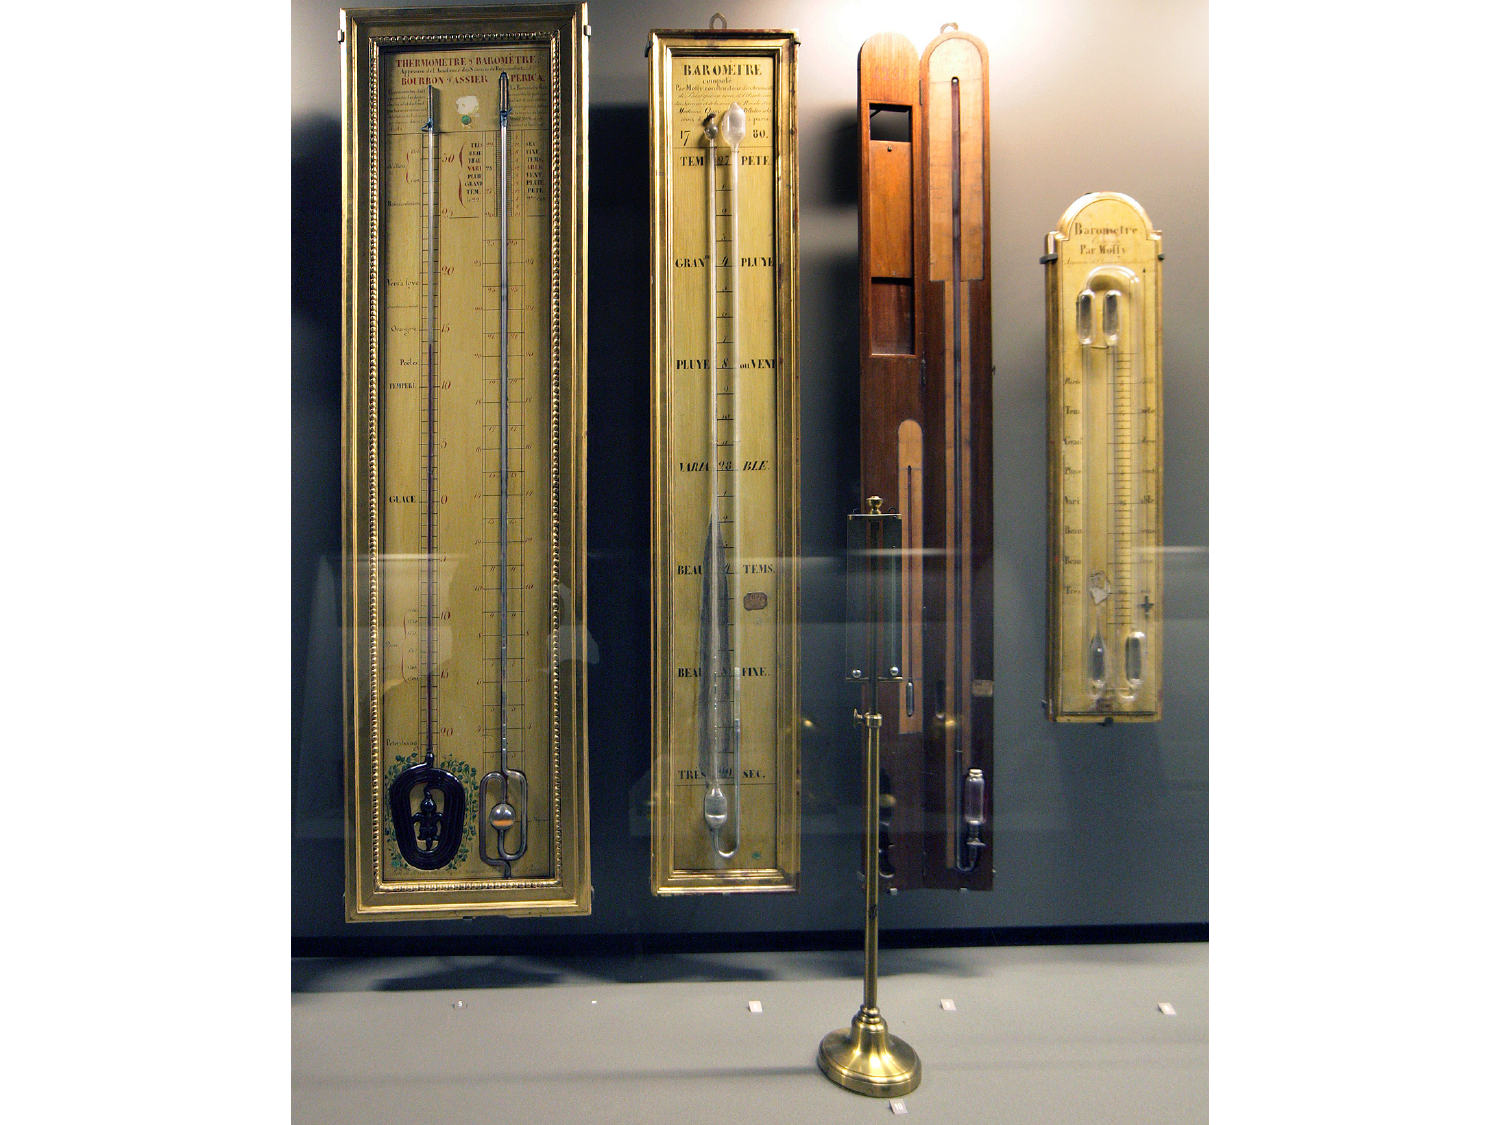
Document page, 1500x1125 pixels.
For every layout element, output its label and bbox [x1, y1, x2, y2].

picture [291, 0, 1209, 1125]
